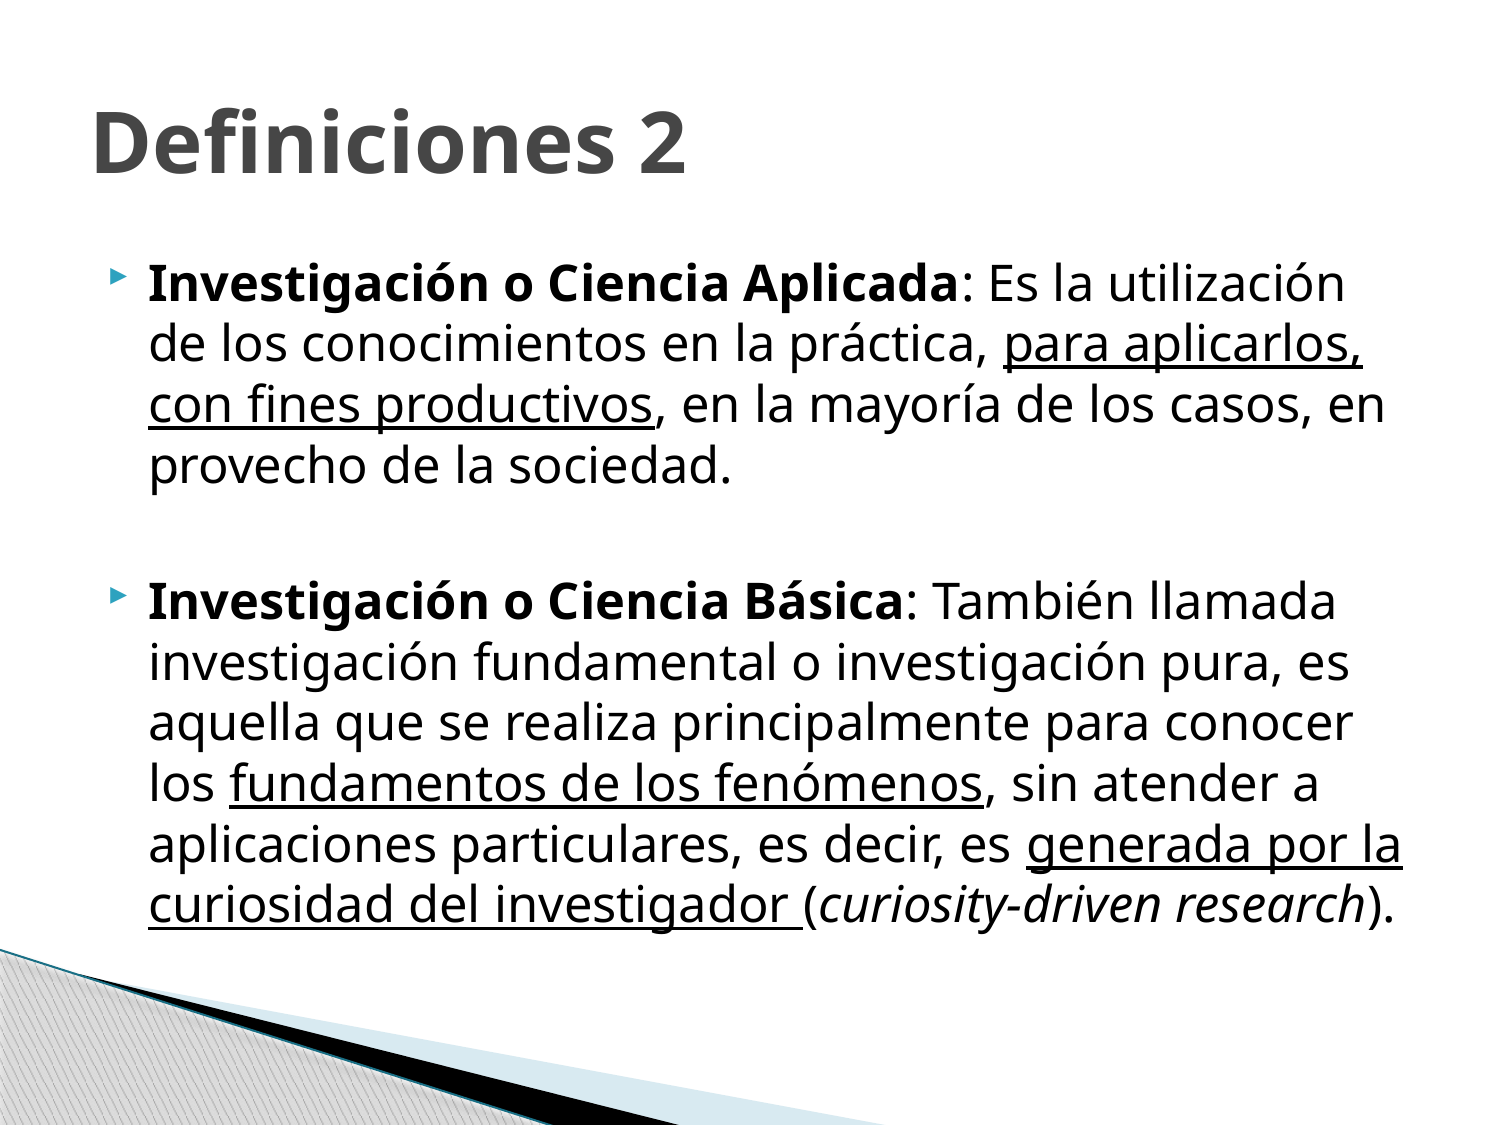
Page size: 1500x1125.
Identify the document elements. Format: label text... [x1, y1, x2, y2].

list Investigación o Ciencia Aplicada: Es la utilización de los conocimientos en la práctica, para aplicarlos, con fines productivos, en la mayoría de los casos, en provecho de la sociedad. Investigación o Ciencia Básica: También llamada investigación fundamental o investigación pura, es aquella que se realiza principalmente para conocer los fundamentos de los fenómenos, sin atender a aplicaciones particulares, es decir, es generada por la curiosidad del investigador (curiosity-driven research). [75, 243, 1425, 986]
title Definiciones 2 [75, 45, 1425, 233]
